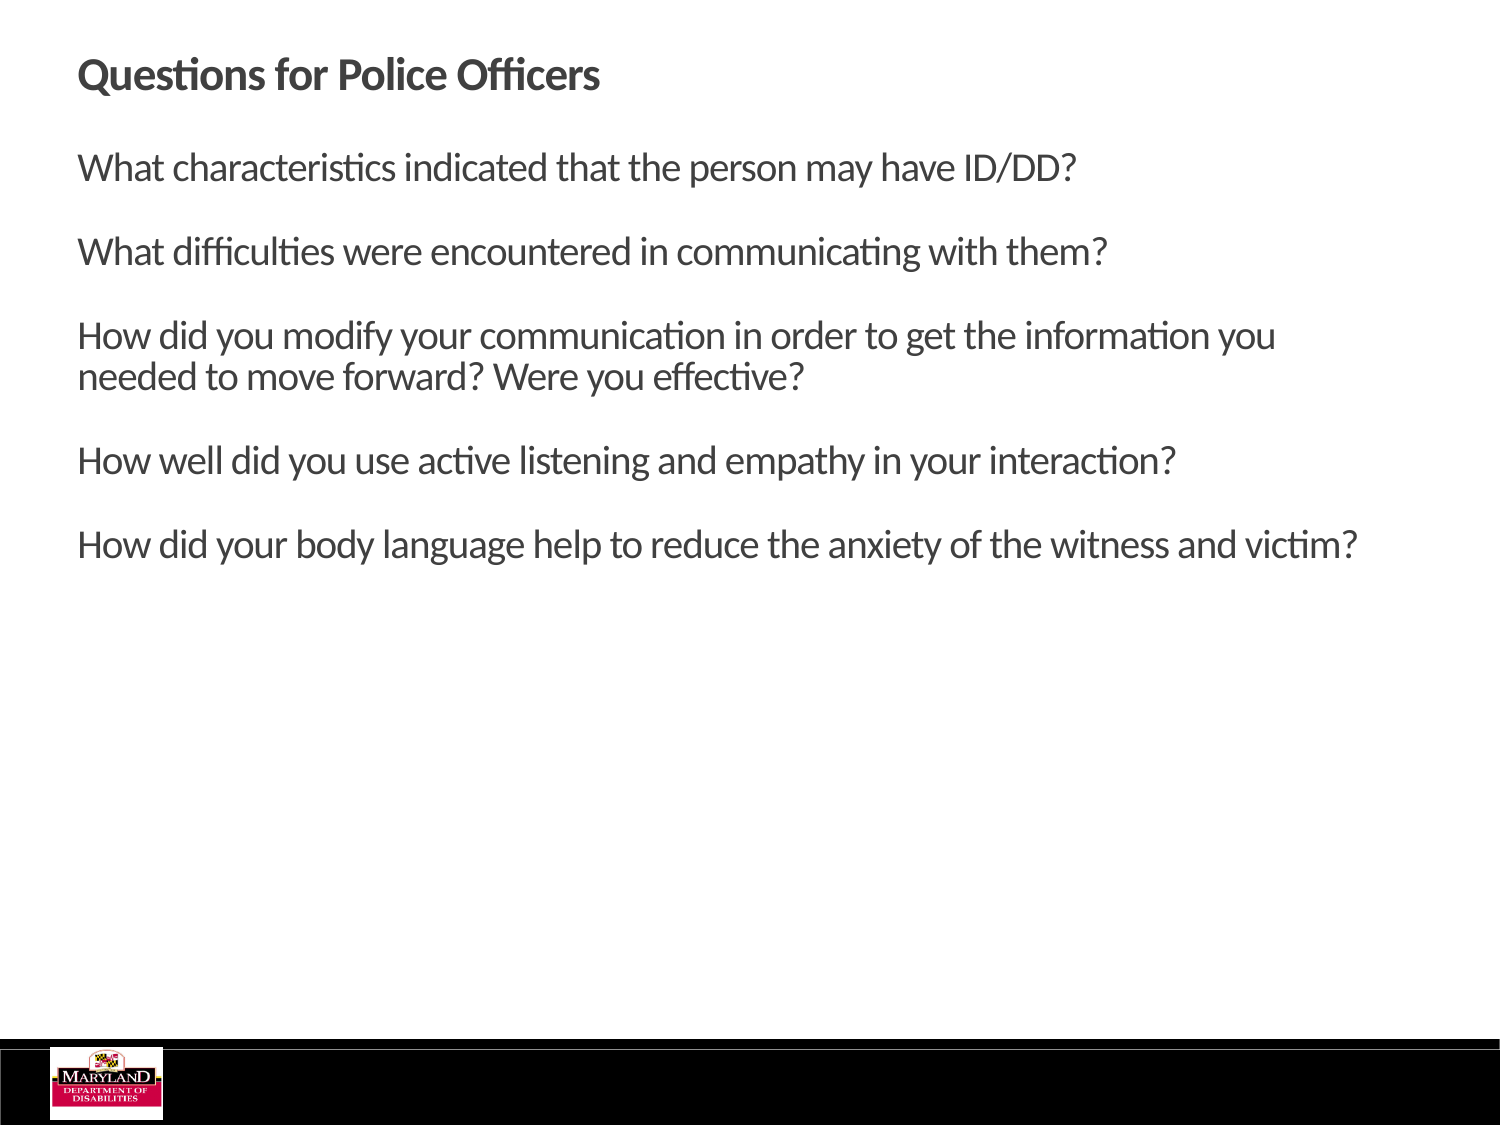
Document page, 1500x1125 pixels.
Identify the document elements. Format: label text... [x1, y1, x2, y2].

picture [50, 1047, 163, 1120]
title Questions for Police Officers What characteristics indicated that the person may have ID/DD? What difficulties were encountered in communicating with them? How did you modify your communication in order to get the information you needed to move forward? Were you effective? How well did you use active listening and empathy in your interaction? How did your body language help to reduce the anxiety of the witness and victim? [62, 45, 1413, 1000]
